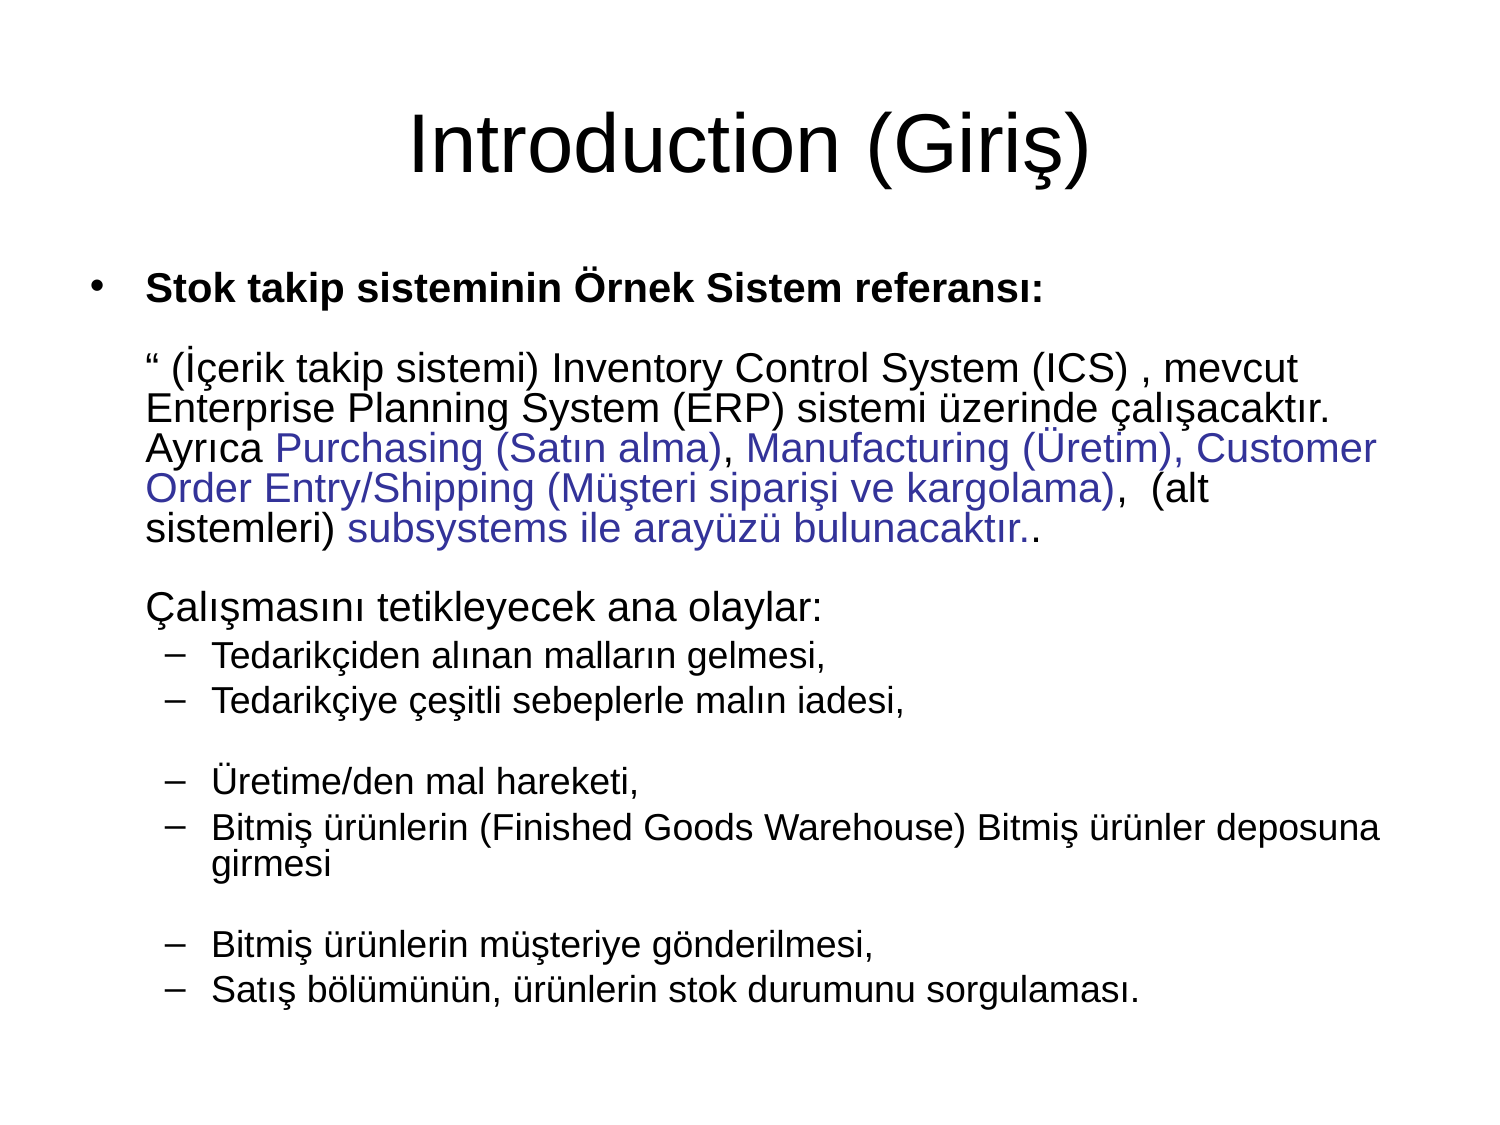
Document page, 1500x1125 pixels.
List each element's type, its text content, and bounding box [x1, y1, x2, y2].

list Stok takip sisteminin Örnek Sistem referansı: “ (İçerik takip sistemi) Inventory Control System (ICS) , mevcut Enterprise Planning System (ERP) sistemi üzerinde çalışacaktır. Ayrıca Purchasing (Satın alma), Manufacturing (Üretim), Customer Order Entry/Shipping (Müşteri siparişi ve kargolama), (alt sistemleri) subsystems ile arayüzü bulunacaktır.. Çalışmasını tetikleyecek ana olaylar: Tedarikçiden alınan malların gelmesi, Tedarikçiye çeşitli sebeplerle malın iadesi, Üretime/den mal hareketi, Bitmiş ürünlerin (Finished Goods Warehouse) Bitmiş ürünler deposuna girmesi Bitmiş ürünlerin müşteriye gönderilmesi, Satış bölümünün, ürünlerin stok durumunu sorgulaması. [74, 262, 1426, 1018]
title Introduction (Giriş) [74, 44, 1426, 233]
